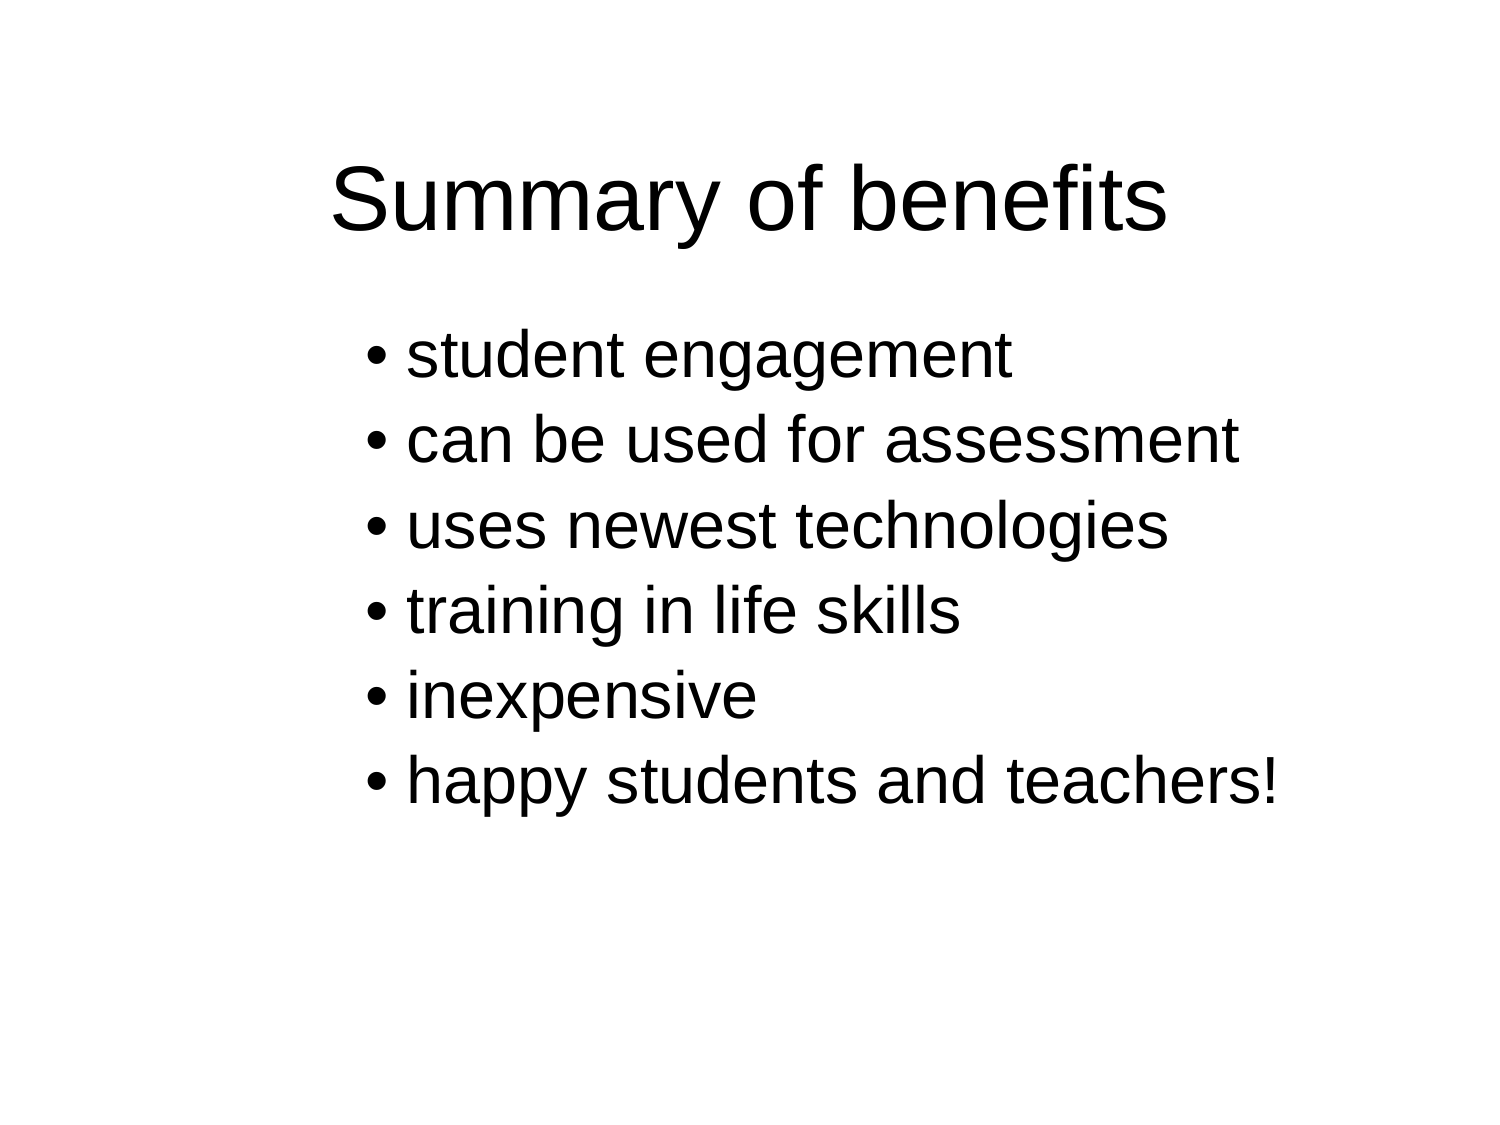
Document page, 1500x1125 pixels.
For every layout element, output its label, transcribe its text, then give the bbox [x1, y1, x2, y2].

list • student engagement • can be used for assessment • uses newest technologies • training in life skills • inexpensive • happy students and teachers! [350, 312, 1338, 1025]
title Summary of benefits [112, 99, 1388, 288]
